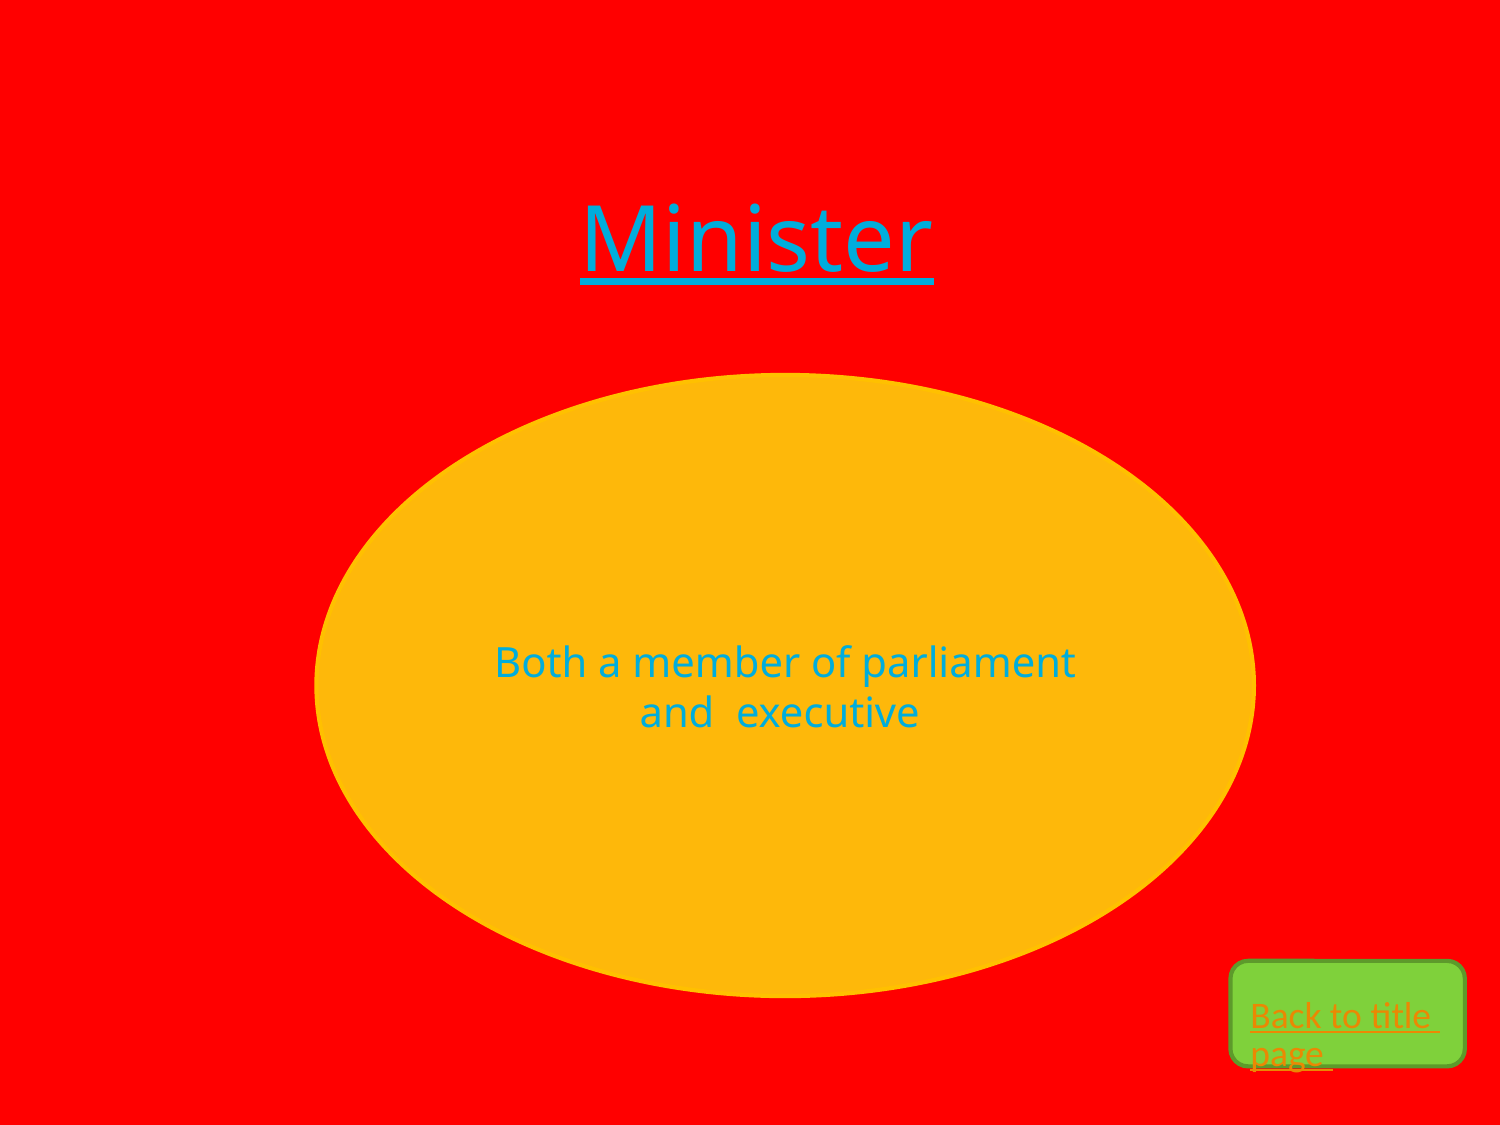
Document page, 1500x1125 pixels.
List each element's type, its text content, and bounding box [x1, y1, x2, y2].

text_box Back to title page [1228, 958, 1467, 1069]
text_box Both a member of parliament and executive [314, 372, 1257, 999]
title Minister [82, 140, 1432, 329]
